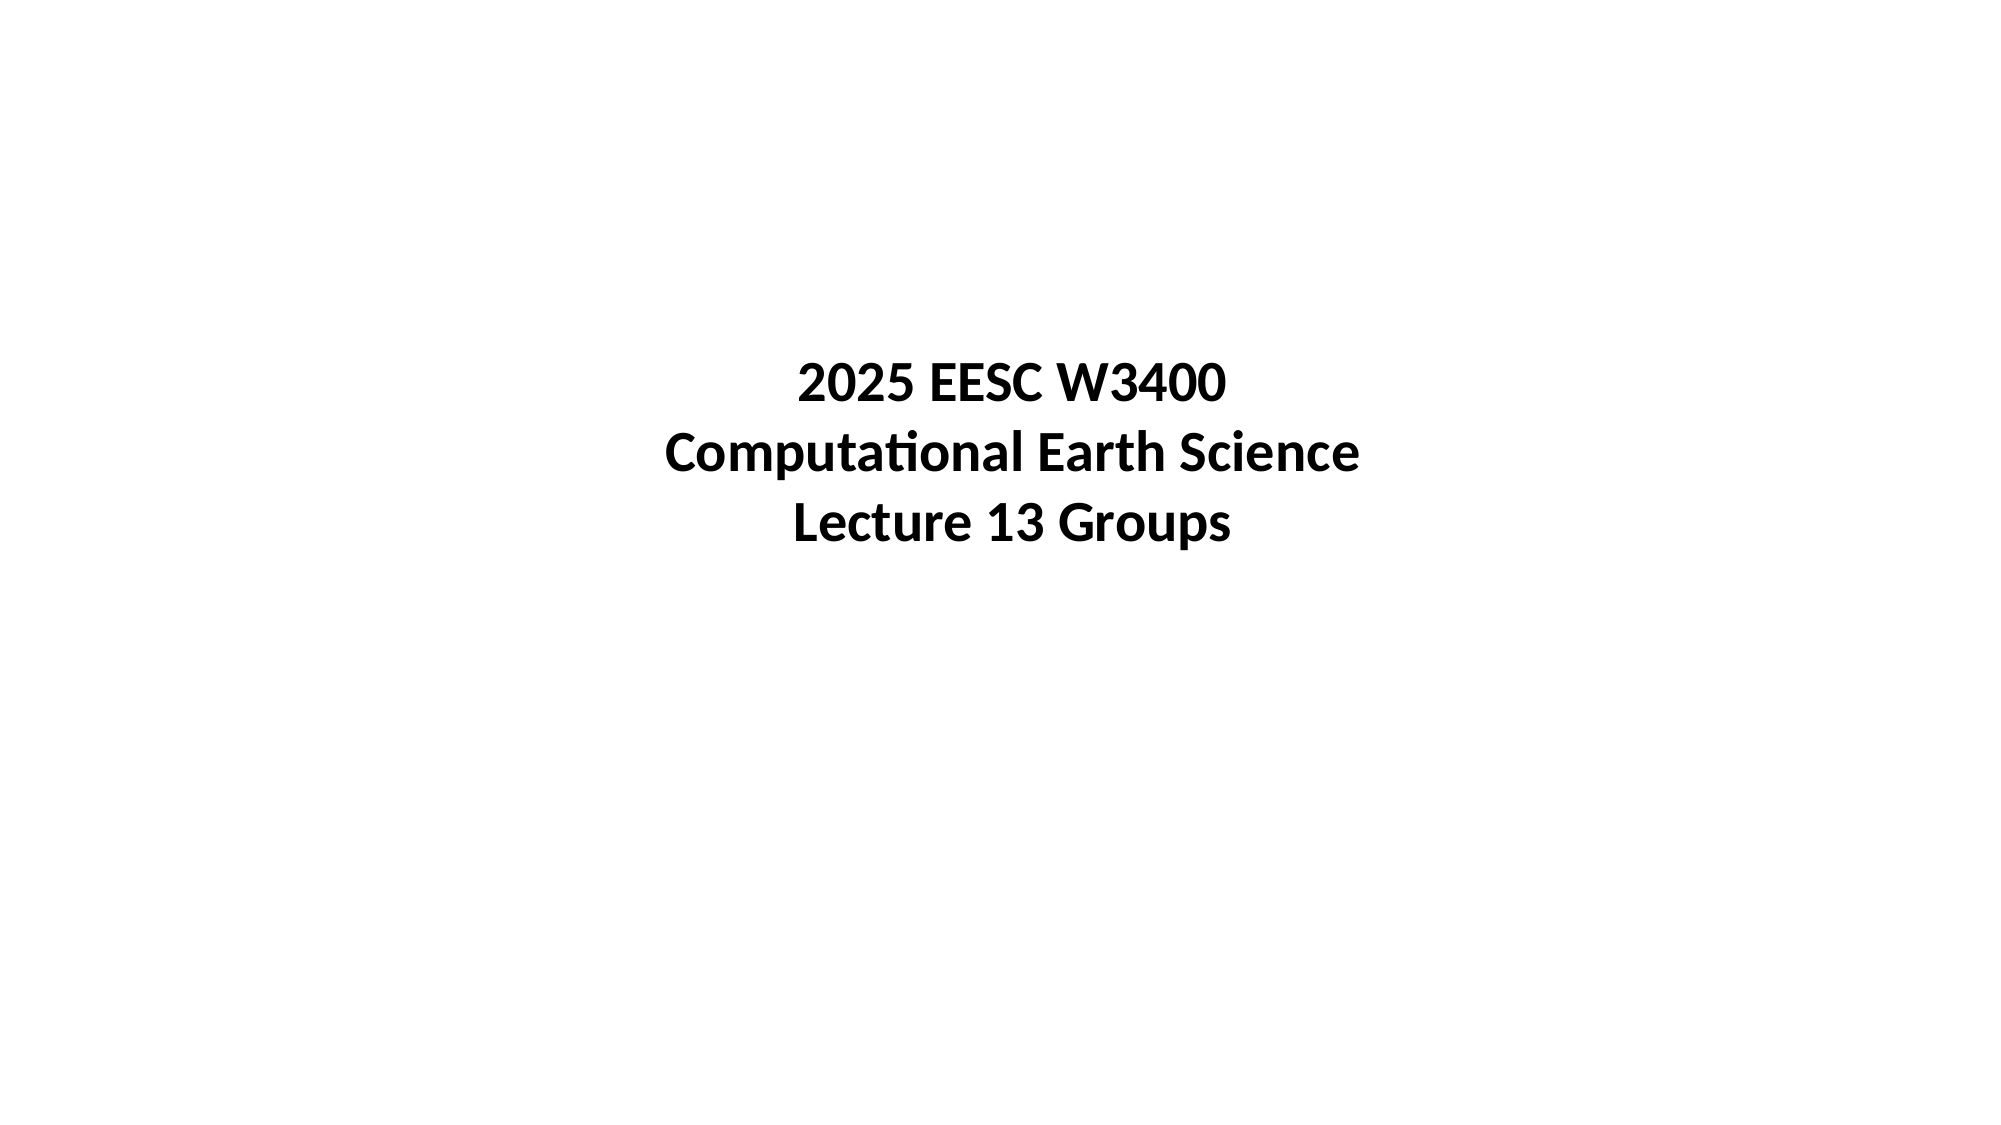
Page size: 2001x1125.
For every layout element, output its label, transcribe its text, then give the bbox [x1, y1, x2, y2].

text_box 2025 EESC W3400 Computational Earth Science Lecture 13 Groups [127, 335, 1899, 560]
